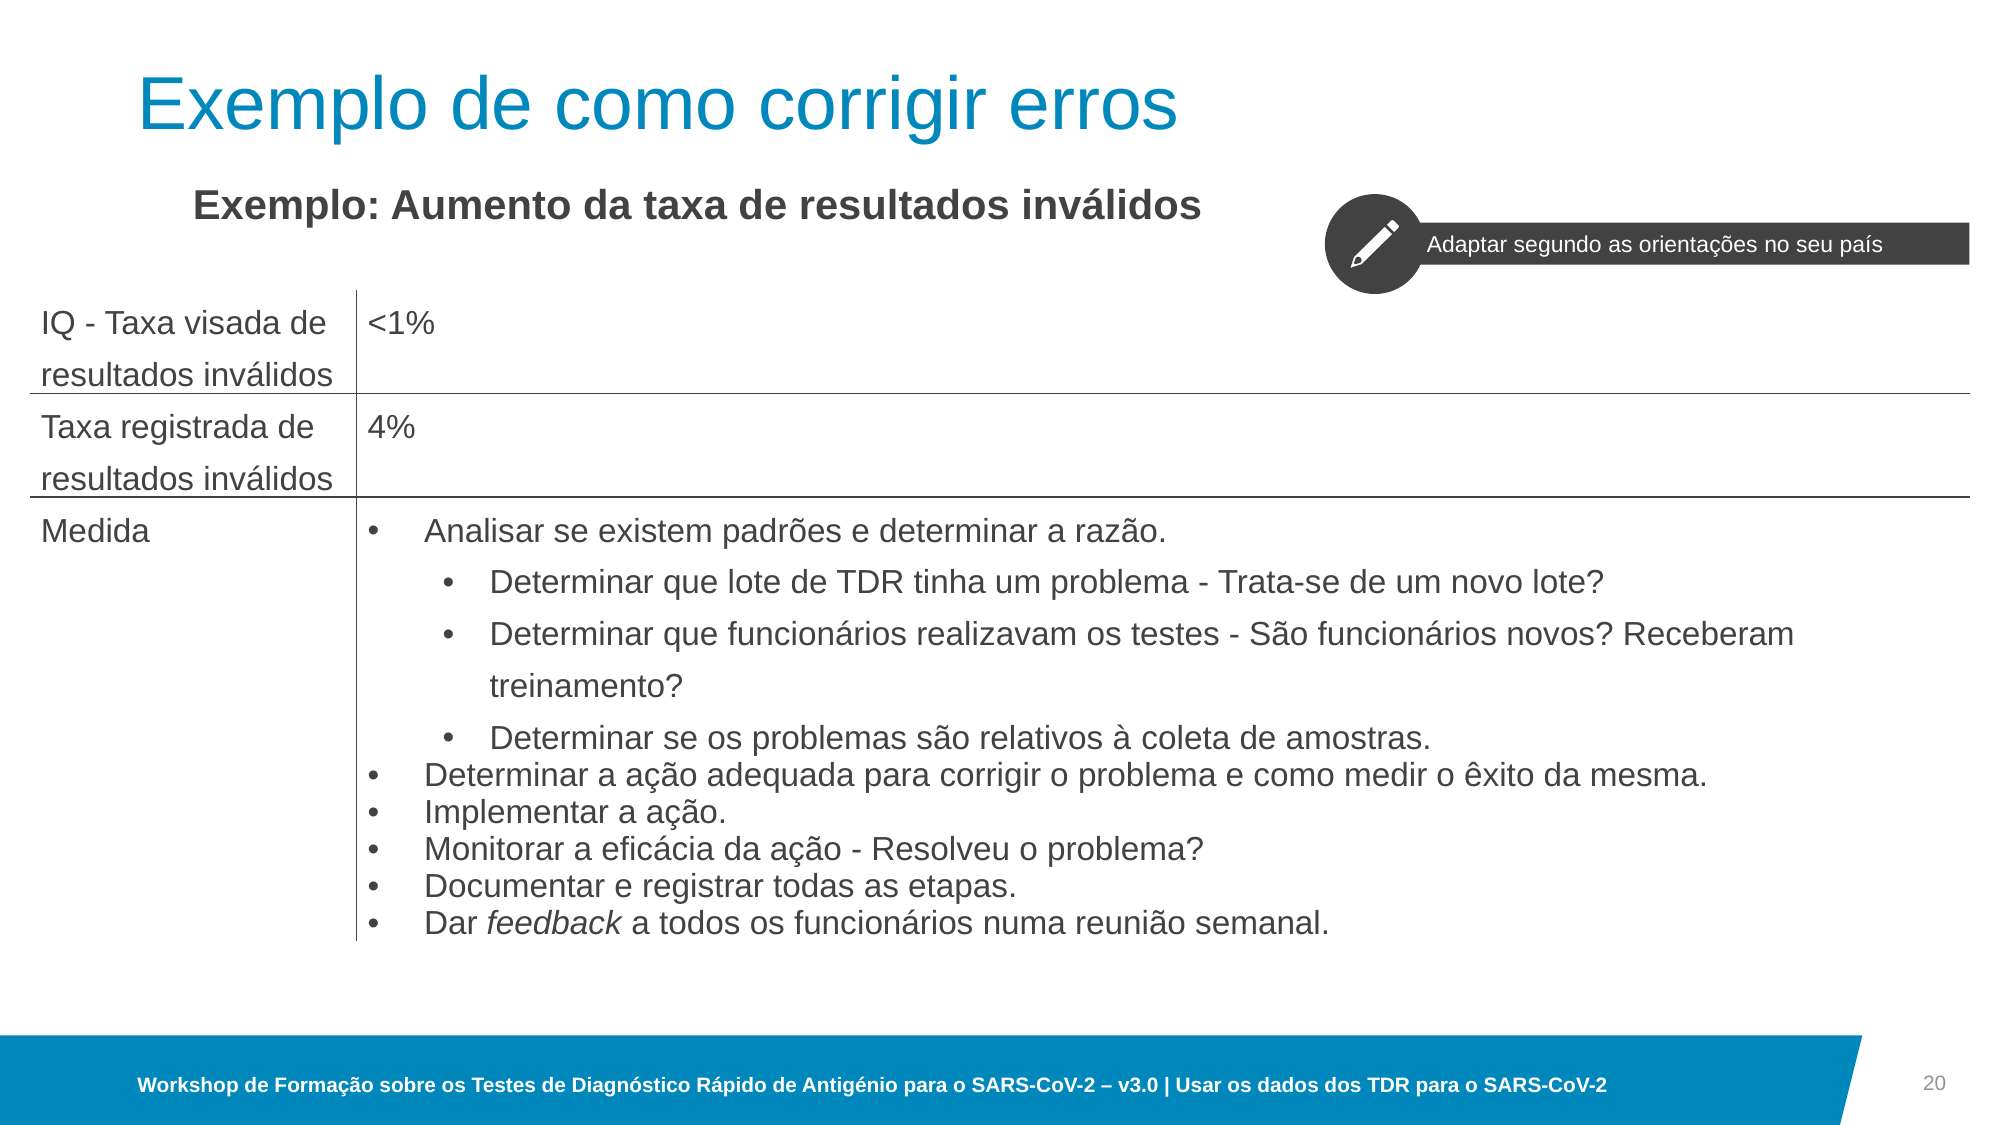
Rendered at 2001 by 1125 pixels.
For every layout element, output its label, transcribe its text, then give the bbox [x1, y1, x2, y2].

list Exemplo: Aumento da taxa de resultados inválidos [177, 170, 1903, 290]
table_cell Analisar se existem padrões e determinar a razão. Determinar que lote de TDR tinha um problema - Trata-se de um novo lote? Determinar que funcionários realizavam os testes - São funcionários novos? Receberam treinamento? Determinar se os problemas são relativos à coleta de amostras. Determinar a ação adequada para corrigir o problema e como medir o êxito da mesma. Implementar a ação. Monitorar a eficácia da ação - Resolveu o problema? Documentar e registrar todas as etapas. Dar feedback a todos os funcionários numa reunião semanal. [357, 498, 1970, 941]
footer Workshop de Formação sobre os Testes de Diagnóstico Rápido de Antigénio para o SARS-CoV-2 – v3.0 | Usar os dados dos TDR para o SARS-CoV-2 [137, 1042, 1771, 1125]
slide_number 20 [1862, 1035, 1947, 1125]
table_header <1% [357, 290, 1970, 393]
table_cell Medida [30, 498, 356, 941]
table_cell Taxa registrada de resultados inválidos [30, 394, 356, 496]
table_cell 4% [357, 394, 1970, 496]
title Exemplo de como corrigir erros [137, 59, 1863, 146]
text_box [1325, 195, 1970, 293]
table_header IQ - Taxa visada de resultados inválidos [30, 290, 356, 393]
